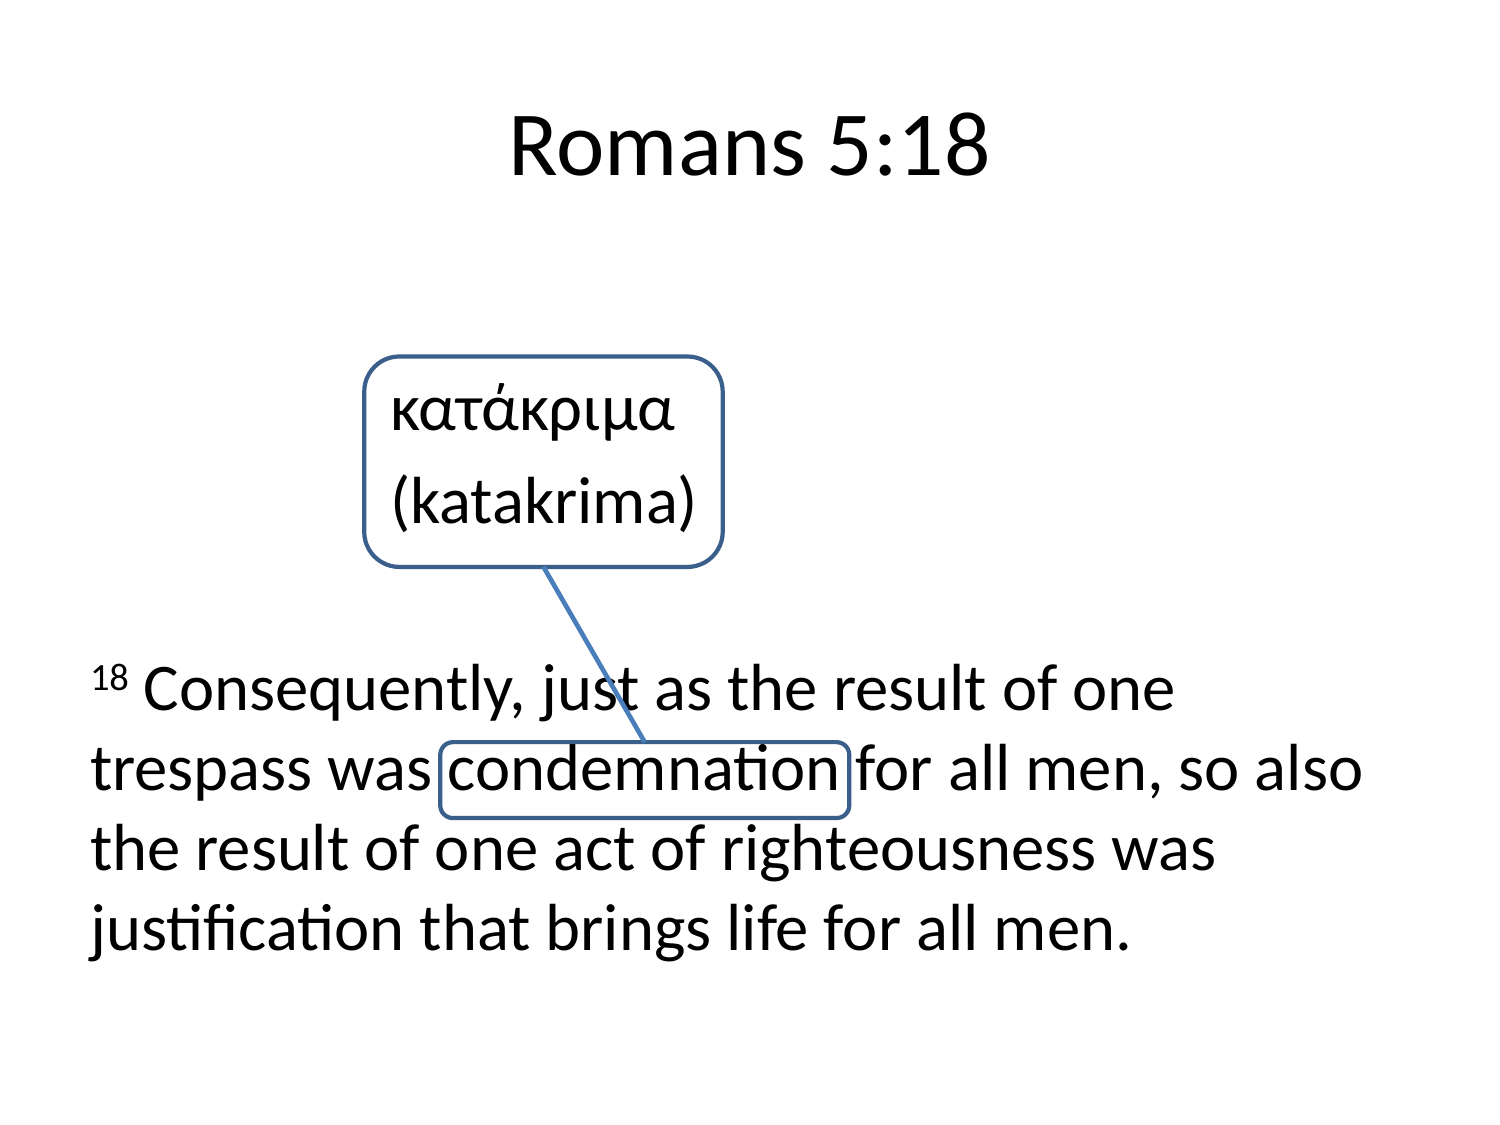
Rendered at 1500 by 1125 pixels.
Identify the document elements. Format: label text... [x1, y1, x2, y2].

title Romans 5:18 [75, 45, 1425, 233]
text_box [543, 566, 645, 743]
text_box [438, 740, 852, 821]
list κατάκριμα (katakrima) 18 Consequently, just as the result of one trespass was condemnation for all men, so also the result of one act of righteousness was justification that brings life for all men. [75, 262, 1425, 1005]
text_box [362, 354, 725, 570]
